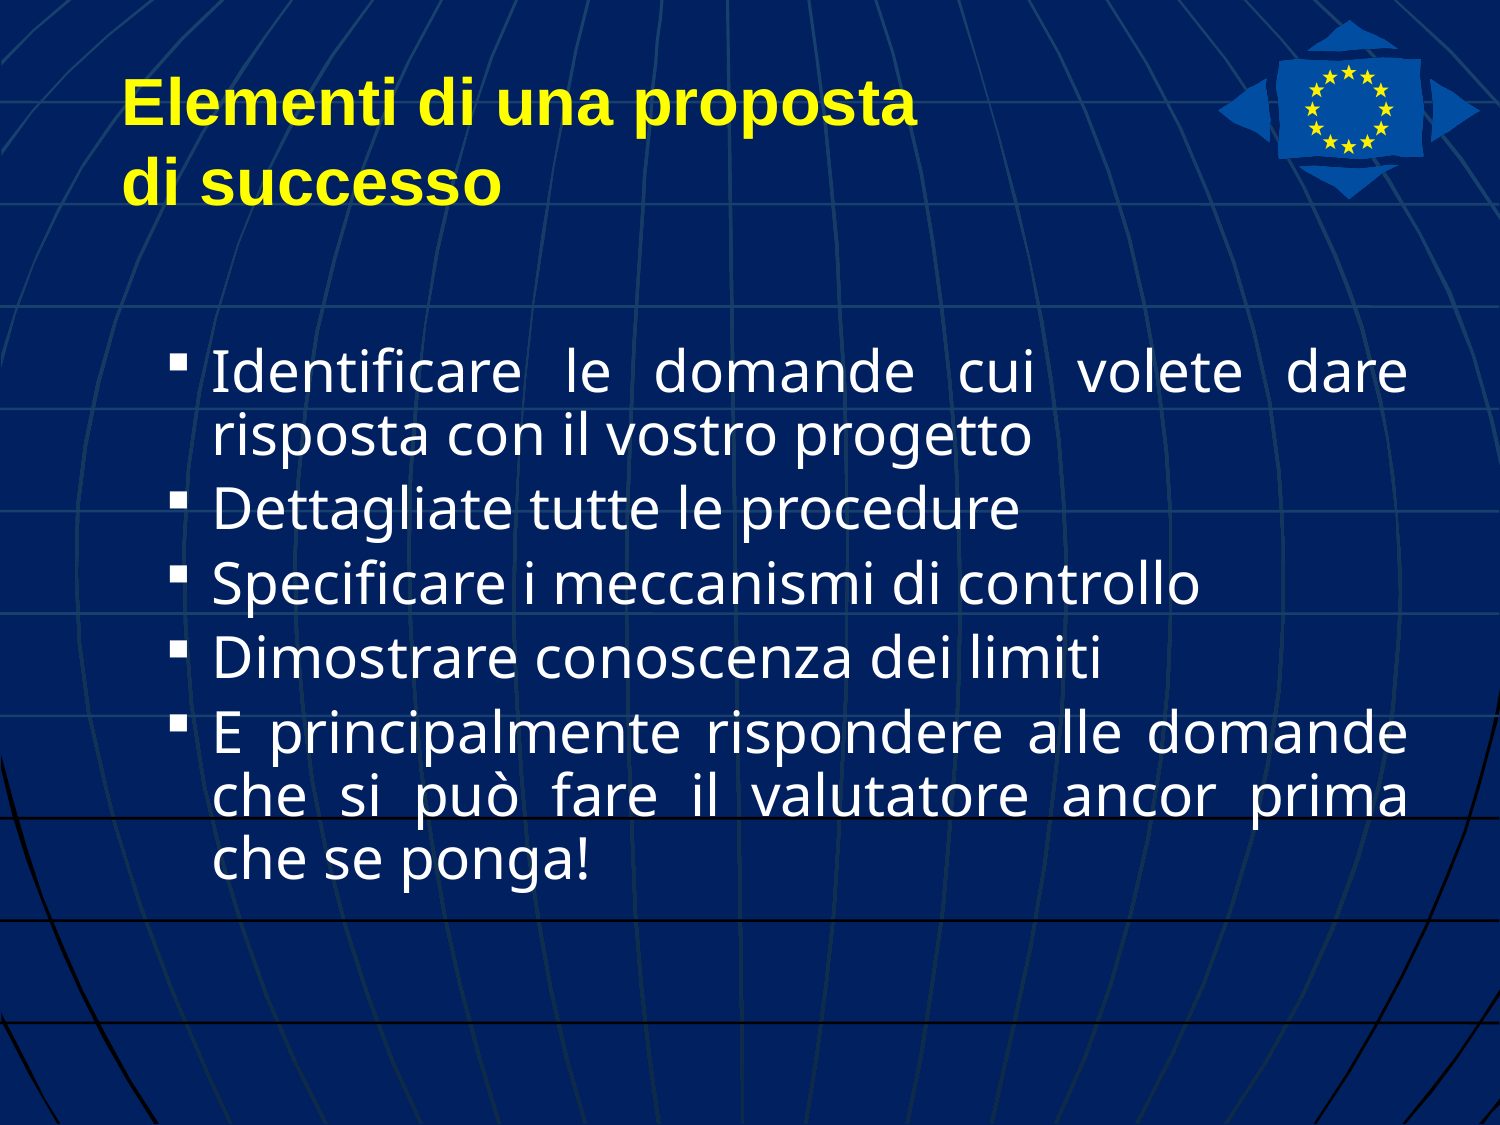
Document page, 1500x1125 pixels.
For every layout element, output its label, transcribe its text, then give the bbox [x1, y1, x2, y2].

title Elementi di una proposta di successo [75, 45, 984, 233]
picture [1214, 17, 1485, 203]
list Identificare le domande cui volete dare risposta con il vostro progetto Dettagliate tutte le procedure Specificare i meccanismi di controllo Dimostrare conoscenza dei limiti E principalmente rispondere alle domande che si può fare il valutatore ancor prima che se ponga! [75, 262, 1425, 1006]
